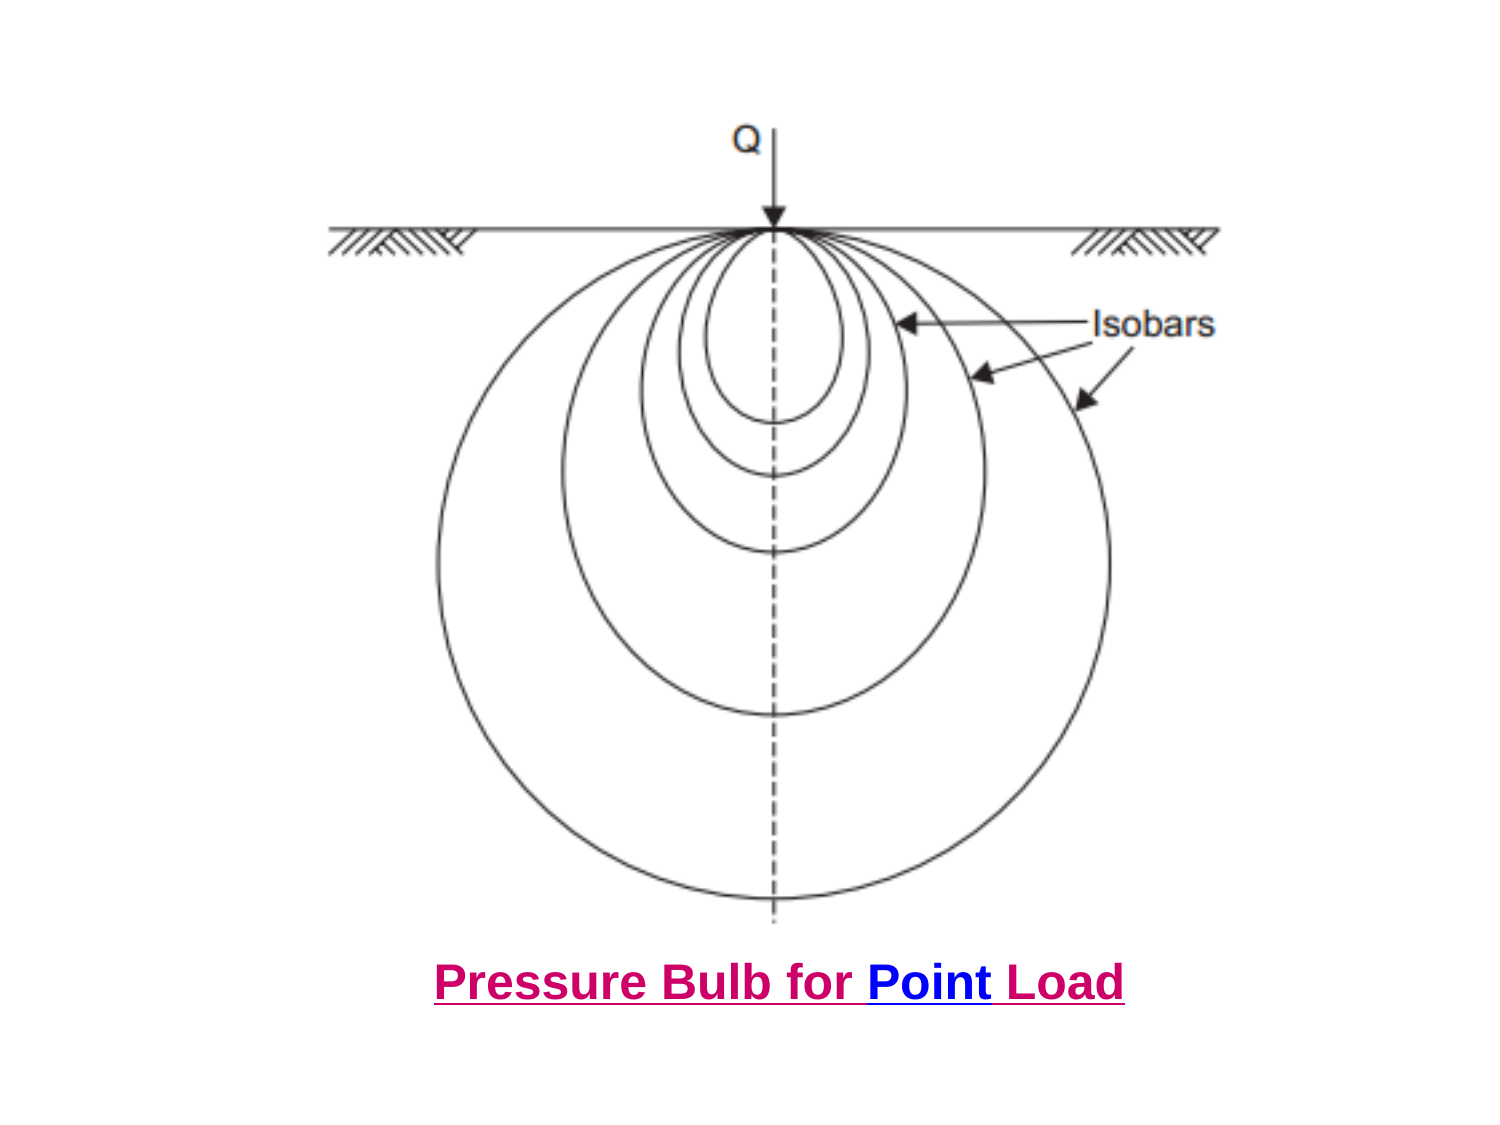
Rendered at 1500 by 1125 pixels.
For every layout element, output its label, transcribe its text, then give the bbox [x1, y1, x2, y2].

text_box Pressure Bulb for Point Load [418, 951, 1141, 1018]
picture [324, 113, 1235, 943]
